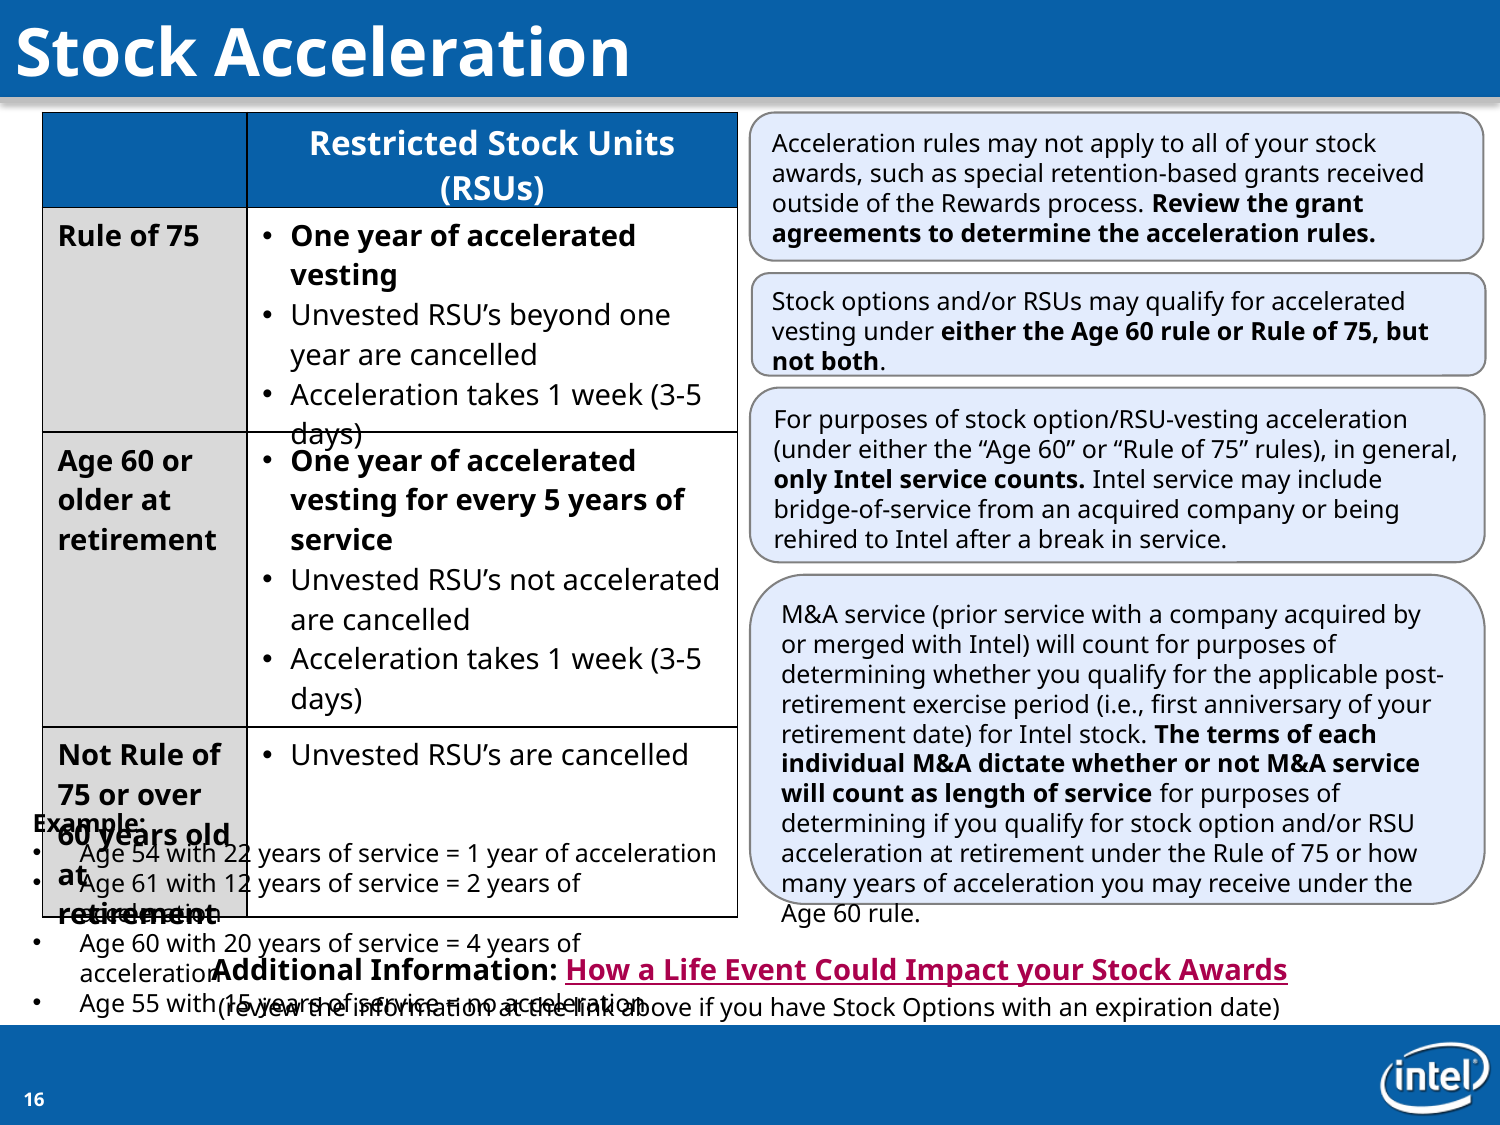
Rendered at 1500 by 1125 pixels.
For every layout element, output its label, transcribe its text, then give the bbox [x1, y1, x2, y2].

text_box Additional Information: How a Life Event Could Impact your Stock Awards (review the information at the link above if you have Stock Options with an expiration date) [42, 944, 1458, 1029]
table_header [43, 113, 246, 207]
table_cell One year of accelerated vesting for every 5 years of service Unvested RSU’s not accelerated are cancelled Acceleration takes 1 week (3-5 days) [248, 433, 737, 726]
table_cell One year of accelerated vesting Unvested RSU’s beyond one year are cancelled Acceleration takes 1 week (3-5 days) [248, 208, 737, 431]
table_cell Rule of 75 [43, 208, 246, 431]
table_cell Unvested RSU’s are cancelled [248, 728, 737, 800]
text_box M&A service (prior service with a company acquired by or merged with Intel) will count for purposes of determining whether you qualify for the applicable post-retirement exercise period (i.e., first anniversary of your retirement date) for Intel stock. The terms of each individual M&A dictate whether or not M&A service will count as length of service for purposes of determining if you qualify for stock option and/or RSU acceleration at retirement under the Rule of 75 or how many years of acceleration you may receive under the Age 60 rule. [750, 574, 1485, 904]
picture [1374, 1037, 1497, 1125]
text_box Stock Acceleration [0, 0, 1500, 97]
table_cell Not Rule of 75 or over 60 years old at retirement [43, 728, 246, 800]
text_box For purposes of stock option/RSU-vesting acceleration (under either the “Age 60” or “Rule of 75” rules), in general, only Intel service counts. Intel service may include bridge-of-service from an acquired company or being rehired to Intel after a break in service. [750, 387, 1485, 563]
text_box Stock options and/or RSUs may qualify for accelerated vesting under either the Age 60 rule or Rule of 75, but not both. [751, 273, 1486, 376]
text_box Acceleration rules may not apply to all of your stock awards, such as special retention-based grants received outside of the Rewards process. Review the grant agreements to determine the acceleration rules. [749, 112, 1484, 261]
text_box Example: Age 54 with 22 years of service = 1 year of acceleration Age 61 with 12 years of service = 2 years of acceleration Age 60 with 20 years of service = 4 years of acceleration Age 55 with 15 years of service = no acceleration [18, 800, 741, 1025]
table_header Restricted Stock Units (RSUs) [248, 113, 737, 207]
table_cell Age 60 or older at retirement [43, 433, 246, 726]
